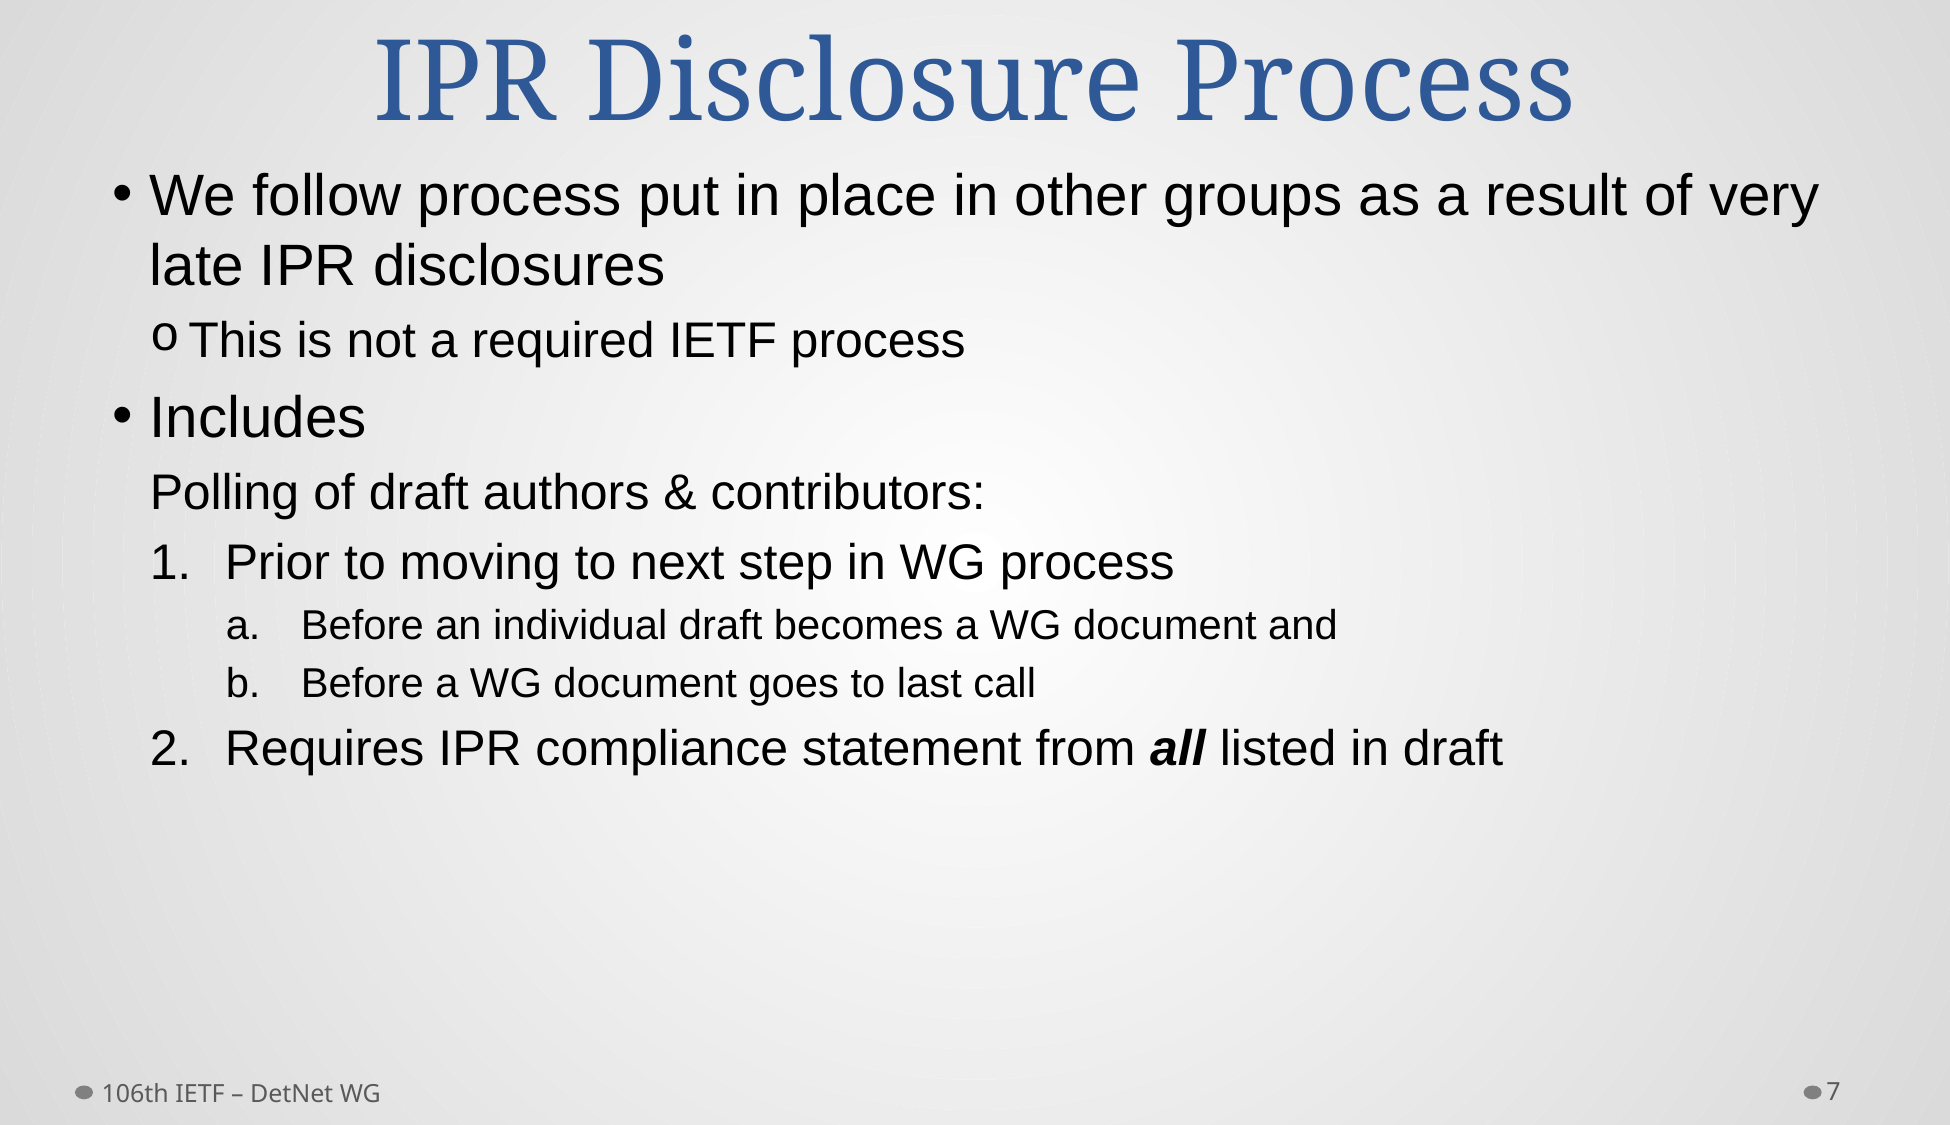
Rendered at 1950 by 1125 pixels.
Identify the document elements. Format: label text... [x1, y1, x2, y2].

title IPR Disclosure Process [97, 0, 1853, 149]
list We follow process put in place in other groups as a result of very late IPR disclosures This is not a required IETF process Includes Polling of draft authors & contributors: Prior to moving to next step in WG process Before an individual draft becomes a WG document and Before a WG document goes to last call Requires IPR compliance statement from all listed in draft [97, 149, 1853, 1063]
slide_number 7 [1821, 1062, 1942, 1123]
footer 106th IETF – DetNet WG [94, 1062, 702, 1123]
